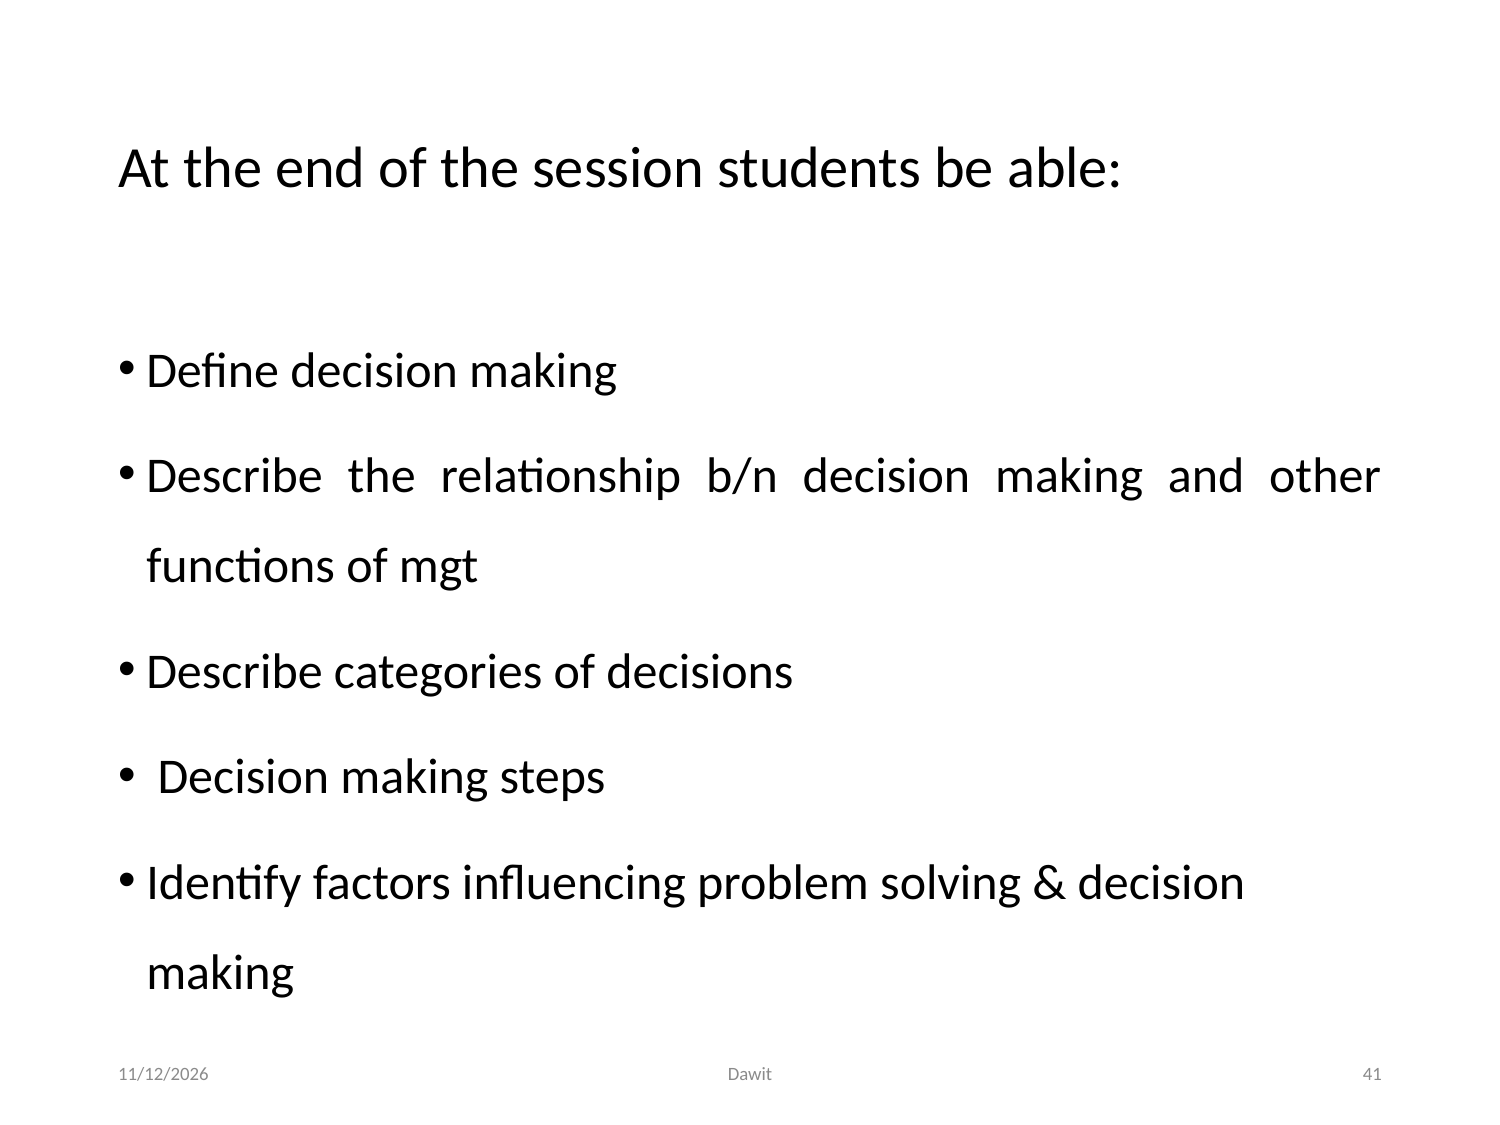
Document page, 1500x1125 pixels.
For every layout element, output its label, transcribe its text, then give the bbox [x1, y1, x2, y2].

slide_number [103, 1042, 441, 1103]
slide_number 41 [1059, 1042, 1397, 1103]
footer Dawit [496, 1042, 1004, 1103]
title At the end of the session students be able: [103, 59, 1397, 278]
list Define decision making Describe the relationship b/n decision making and other functions of mgt Describe categories of decisions Decision making steps Identify factors influencing problem solving & decision making [103, 299, 1397, 1014]
